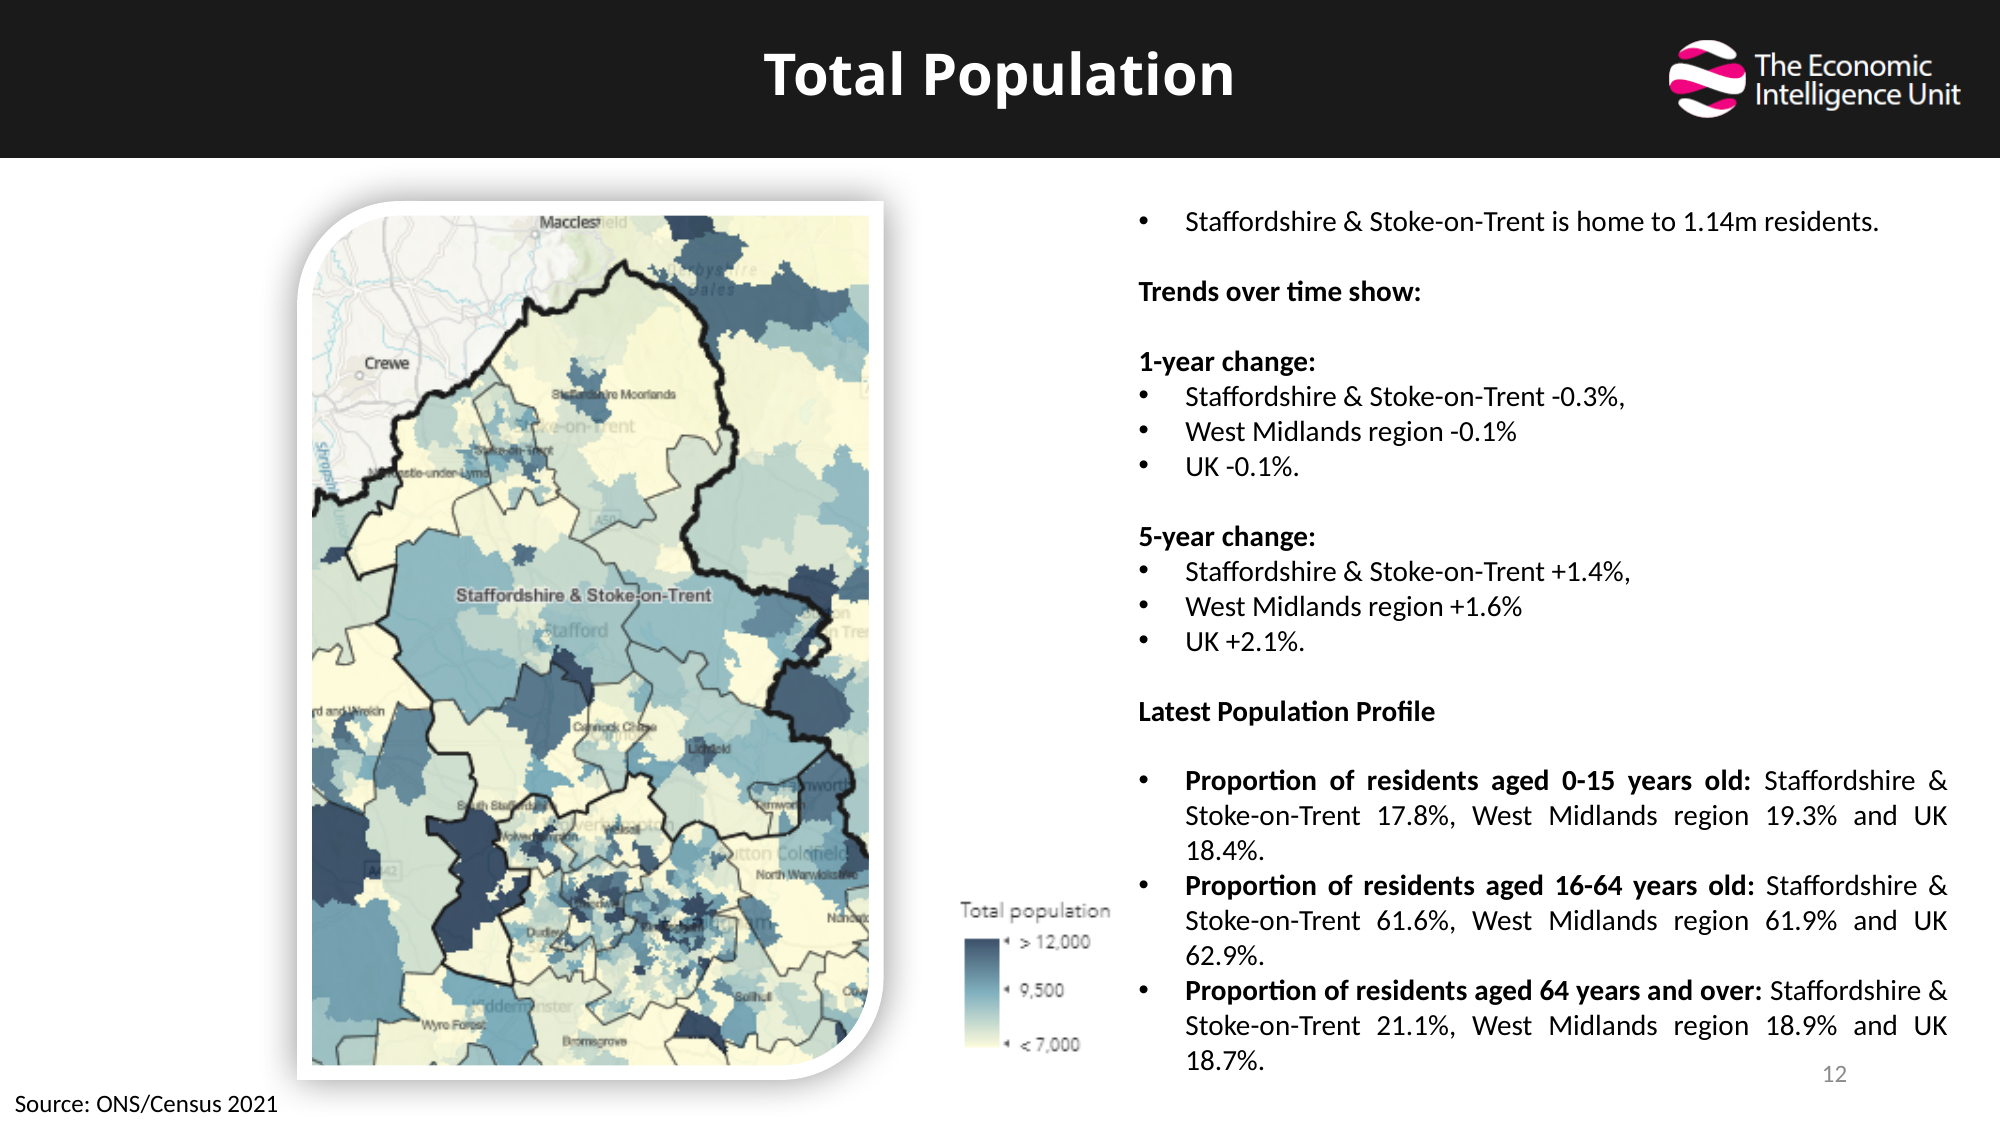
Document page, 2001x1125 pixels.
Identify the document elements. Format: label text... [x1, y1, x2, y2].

picture [1663, 32, 1972, 126]
picture [304, 208, 877, 1073]
text_box Staffordshire & Stoke-on-Trent is home to 1.14m residents. Trends over time show: 1-year change: Staffordshire & Stoke-on-Trent -0.3%, West Midlands region -0.1% UK -0.1%. 5-year change: Staffordshire & Stoke-on-Trent +1.4%, West Midlands region +1.6% UK +2.1%. Latest Population Profile Proportion of residents aged 0-15 years old: Staffordshire & Stoke-on-Trent 17.8%, West Midlands region 19.3% and UK 18.4%. Proportion of residents aged 16-64 years old: Staffordshire & Stoke-on-Trent 61.6%, West Midlands region 61.9% and UK 62.9%. Proportion of residents aged 64 years and over: Staffordshire & Stoke-on-Trent 21.1%, West Midlands region 18.9% and UK 18.7%. [1123, 195, 1963, 1080]
picture [938, 883, 1151, 1073]
slide_number 12 [1412, 1042, 1863, 1080]
text_box [0, 0, 2000, 158]
title Total Population [249, 37, 1663, 115]
text_box Source: ONS/Census 2021 [0, 1080, 2000, 1125]
